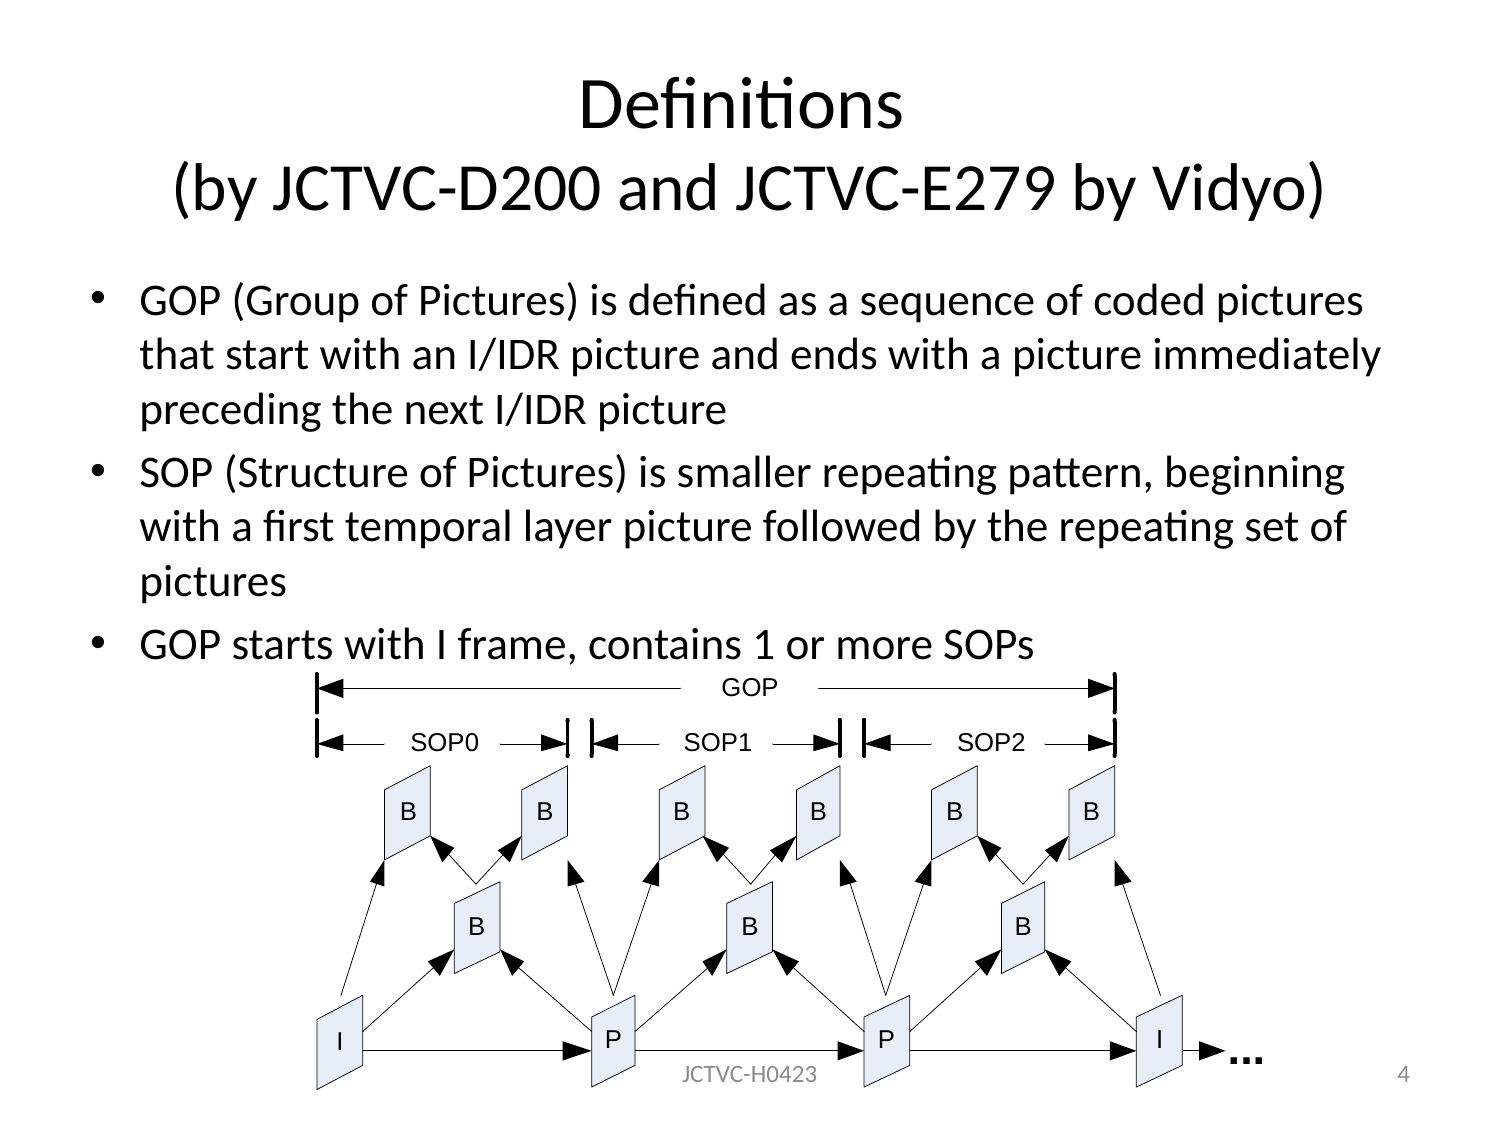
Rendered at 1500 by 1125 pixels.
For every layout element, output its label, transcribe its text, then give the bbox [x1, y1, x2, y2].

slide_number 4 [1074, 1042, 1425, 1103]
list GOP (Group of Pictures) is defined as a sequence of coded pictures that start with an I/IDR picture and ends with a picture immediately preceding the next I/IDR picture SOP (Structure of Pictures) is smaller repeating pattern, beginning with a first temporal layer picture followed by the repeating set of pictures GOP starts with I frame, contains 1 or more SOPs [75, 262, 1425, 681]
title Definitions (by JCTVC-D200 and JCTVC-E279 by Vidyo) [75, 45, 1425, 233]
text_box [285, 656, 1294, 1094]
